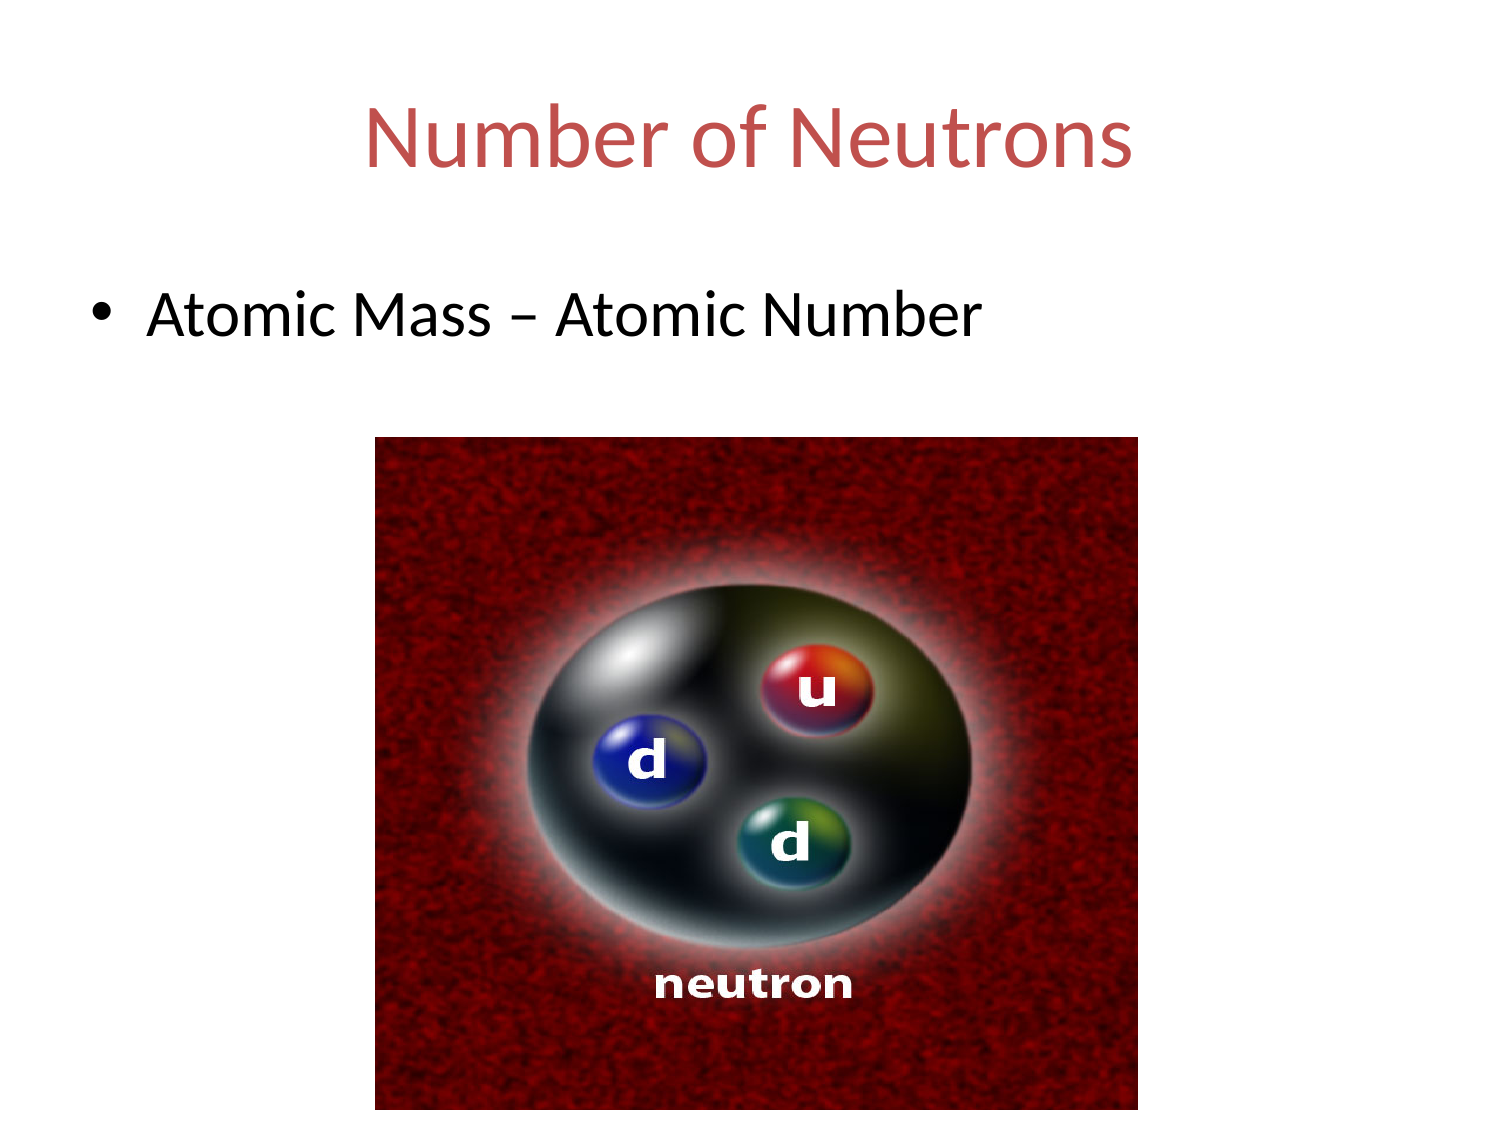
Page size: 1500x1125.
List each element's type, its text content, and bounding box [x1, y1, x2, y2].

picture [374, 437, 1138, 1110]
list Atomic Mass – Atomic Number [75, 262, 1425, 1005]
title Number of Neutrons [75, 37, 1425, 225]
